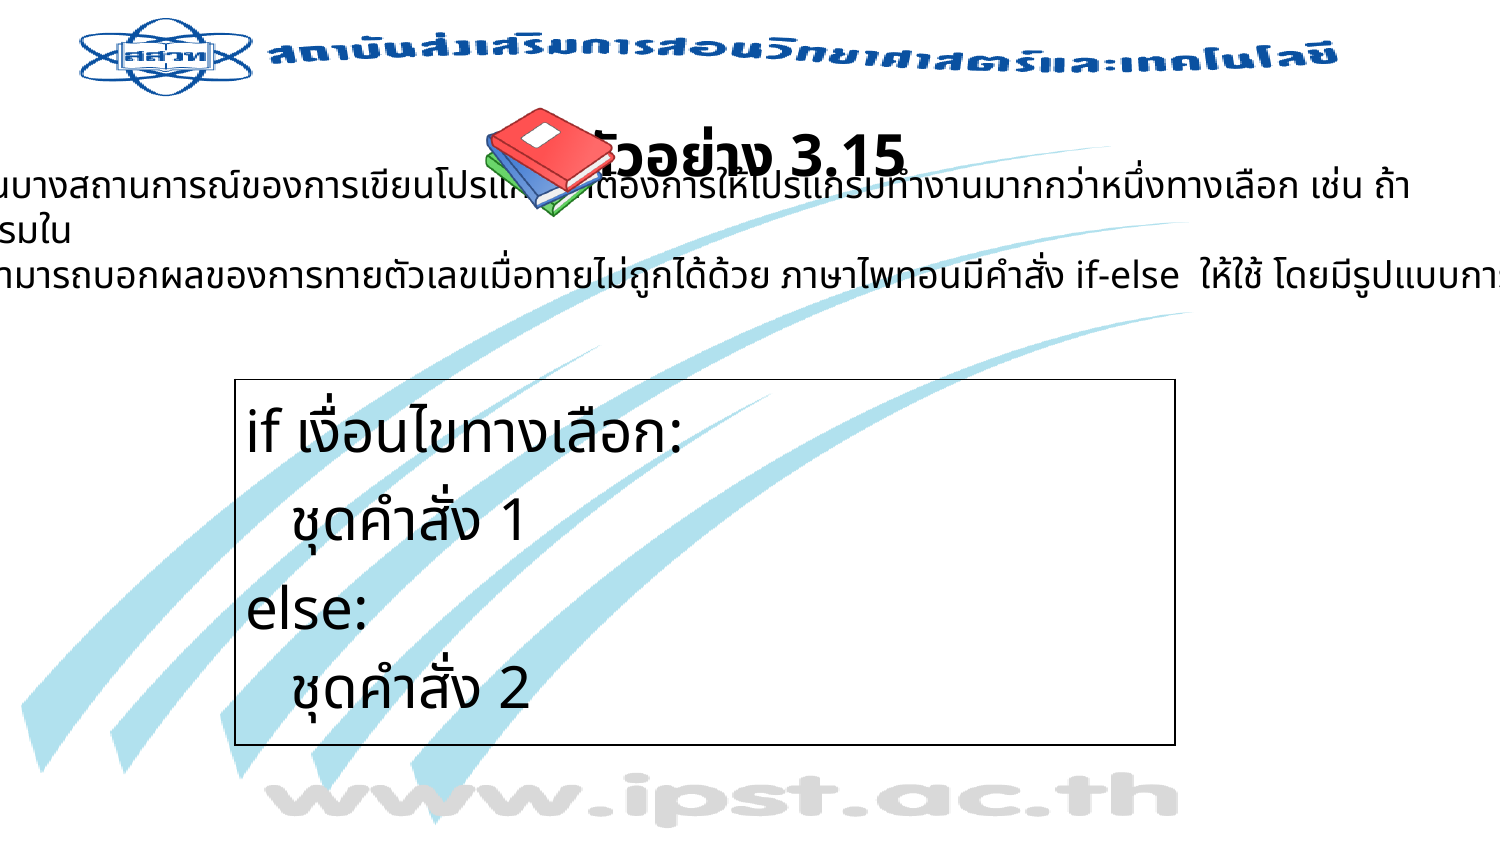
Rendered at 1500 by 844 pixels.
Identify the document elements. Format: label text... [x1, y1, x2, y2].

picture [0, 0, 1500, 232]
picture [0, 349, 1500, 844]
title ตัวอย่าง 3.15 [664, 103, 1449, 198]
title ตัวอย่าง 3.15 [51, 103, 474, 198]
text_box ในบางสถานการณ์ของการเขียนโปรแกรมที่ต้องการให้โปรแกรมทำงานมากกว่าหนึ่งทางเลือก เช่น ถ้าโปรแกรมใน สามารถบอกผลของการทายตัวเลขเมื่อทายไม่ถูกได้ด้วย ภาษาไพทอนมีคำสั่ง if-else ให้ใช้ โดยมีรูปแบบการใช้ดังนี้ [0, 198, 1500, 349]
table_header if เงื่อนไขทางเลือก: ชุดคำสั่ง 1 else: ชุดคำสั่ง 2 [236, 380, 1174, 744]
